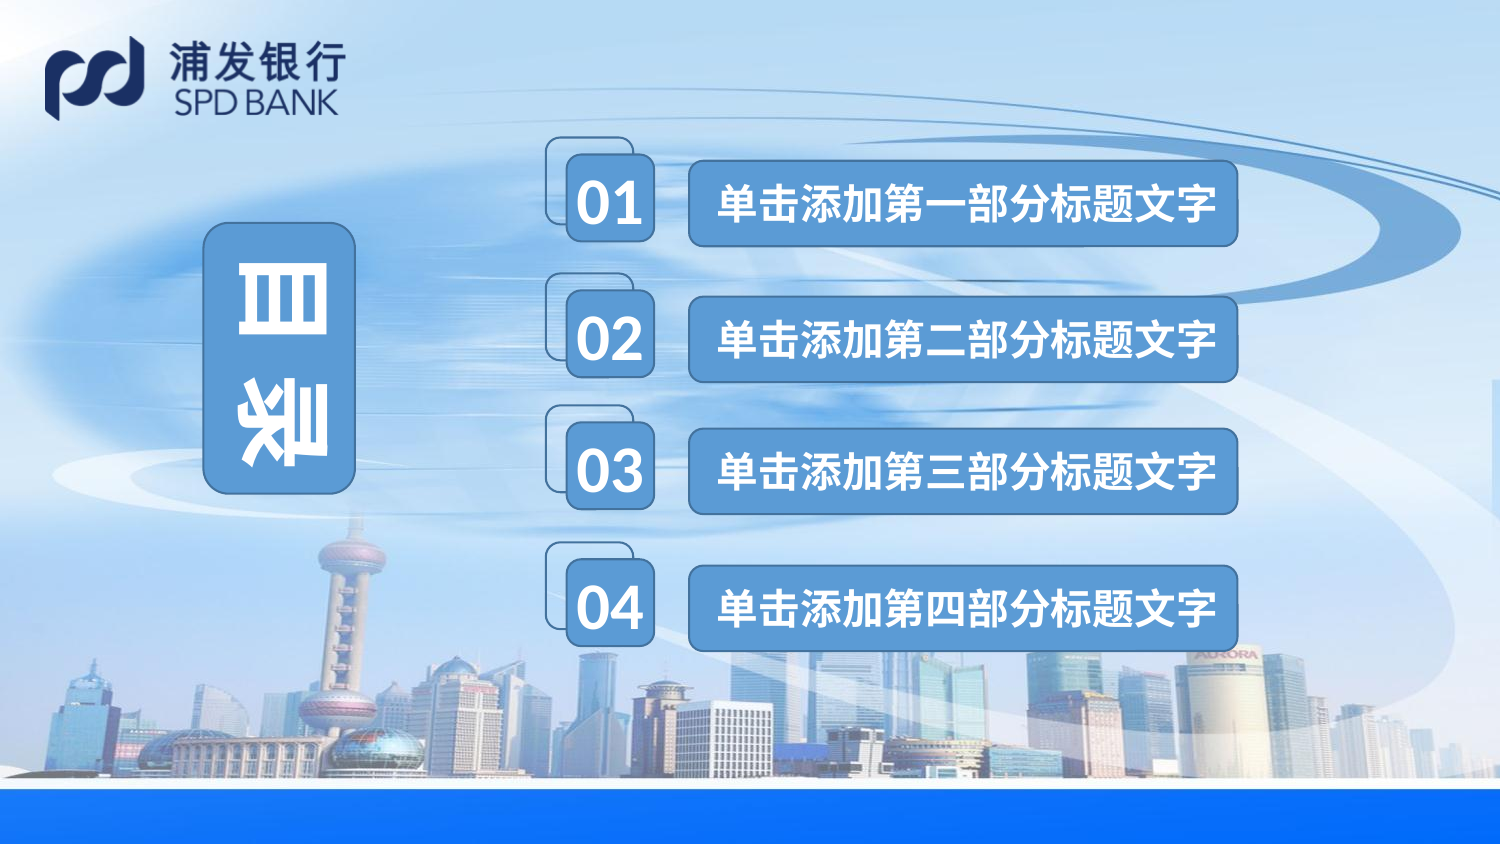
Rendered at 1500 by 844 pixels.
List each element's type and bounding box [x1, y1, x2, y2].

text_box [561, 150, 660, 247]
text_box [561, 286, 660, 383]
text_box [561, 555, 660, 651]
text_box [561, 418, 660, 515]
picture [0, 0, 1500, 844]
